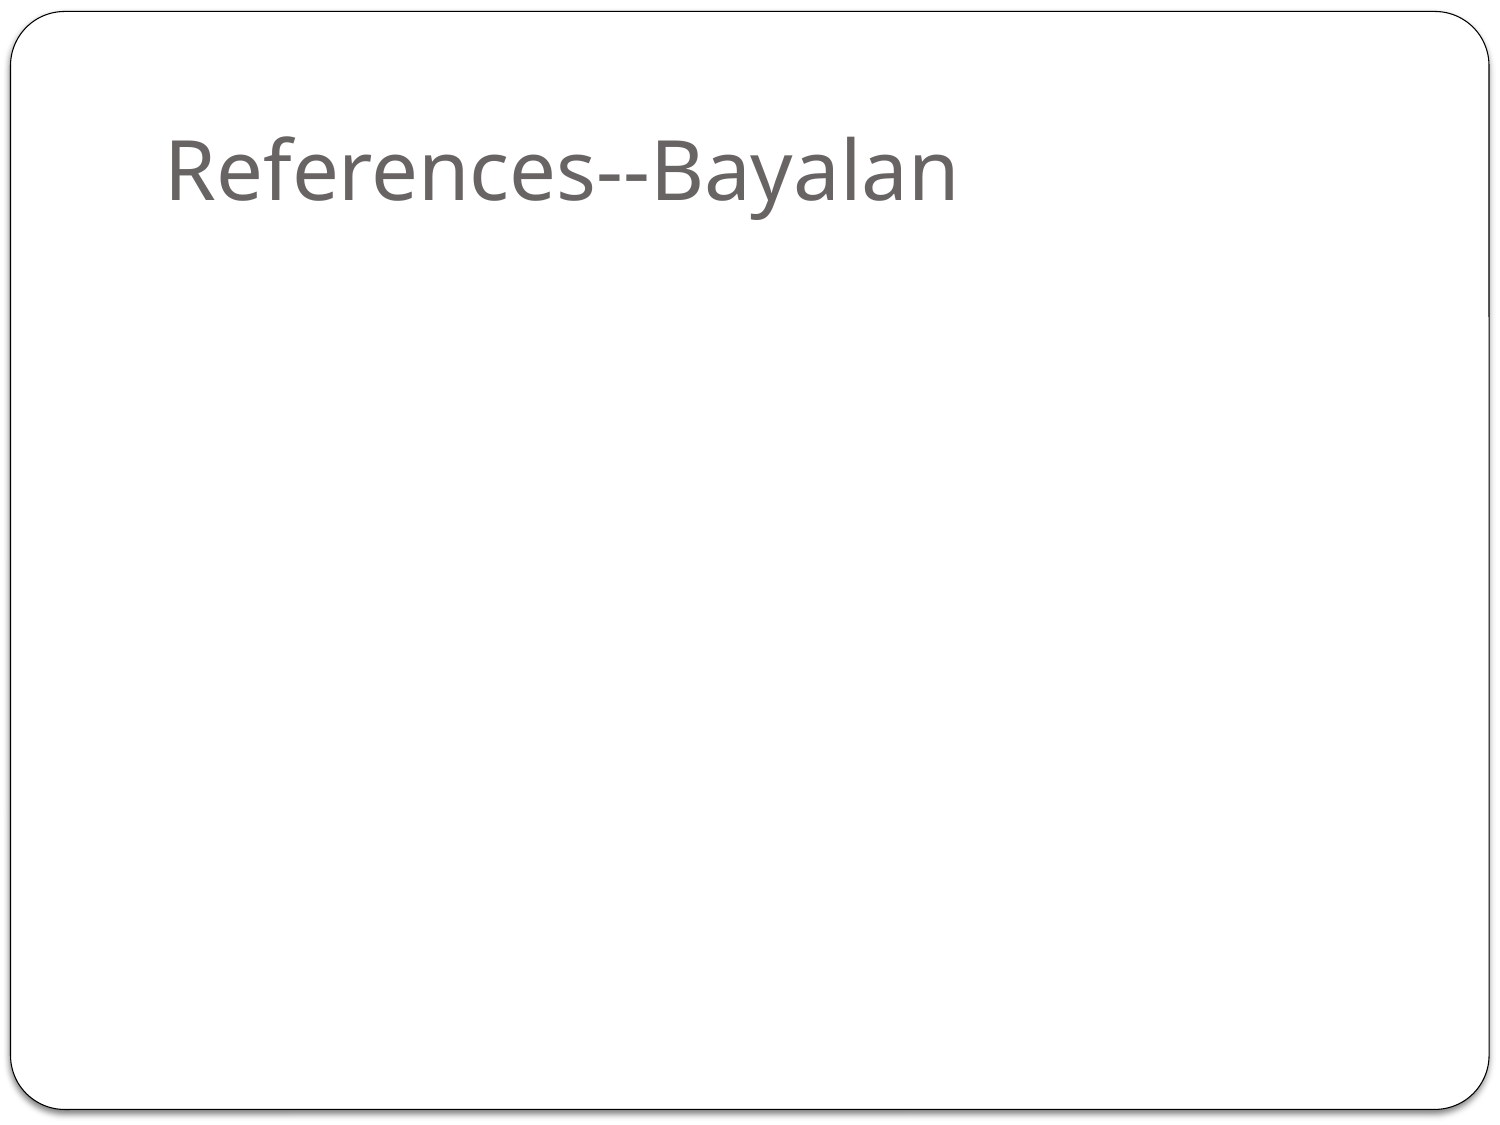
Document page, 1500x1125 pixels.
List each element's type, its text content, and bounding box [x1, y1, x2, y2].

title References--Bayalan [150, 45, 1425, 233]
